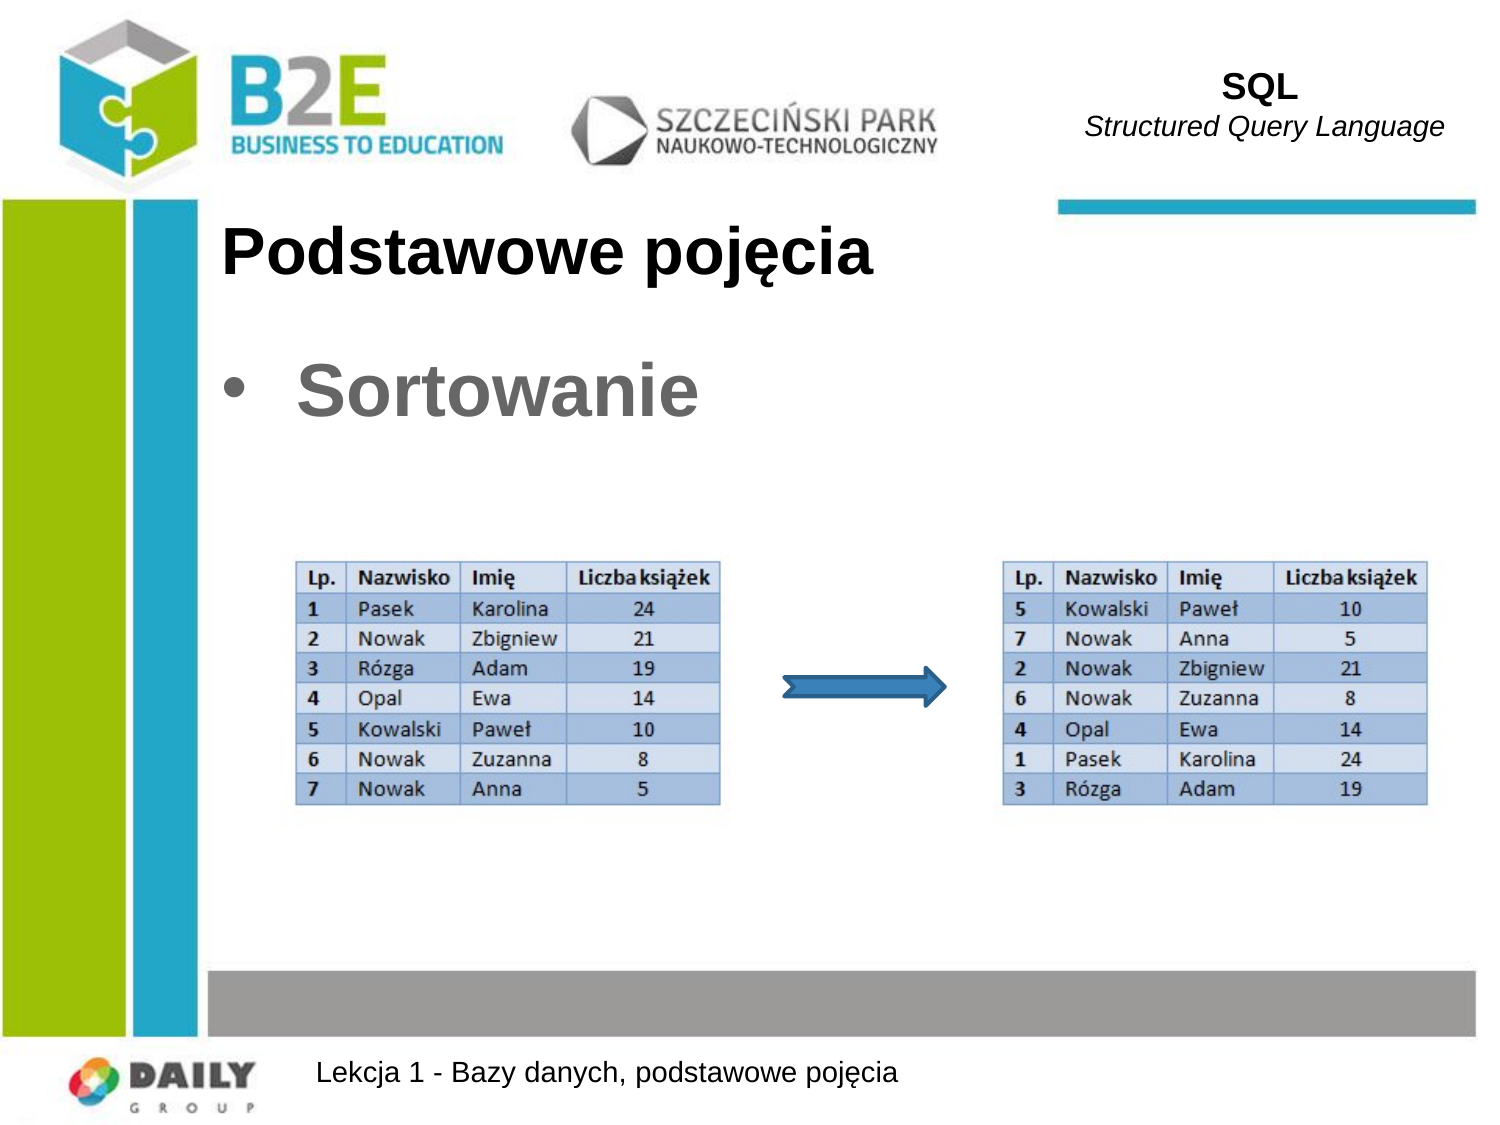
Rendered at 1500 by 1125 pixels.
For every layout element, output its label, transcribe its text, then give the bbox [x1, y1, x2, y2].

picture [0, 0, 1500, 1125]
title Podstawowe pojęcia [206, 174, 1400, 303]
subtitle Sortowanie [206, 326, 1462, 929]
text_box SQL Structured Query Language [1069, 54, 1461, 150]
text_box Lekcja 1 - Bazy danych, podstawowe pojęcia [301, 1046, 1034, 1096]
text_box [791, 665, 939, 708]
